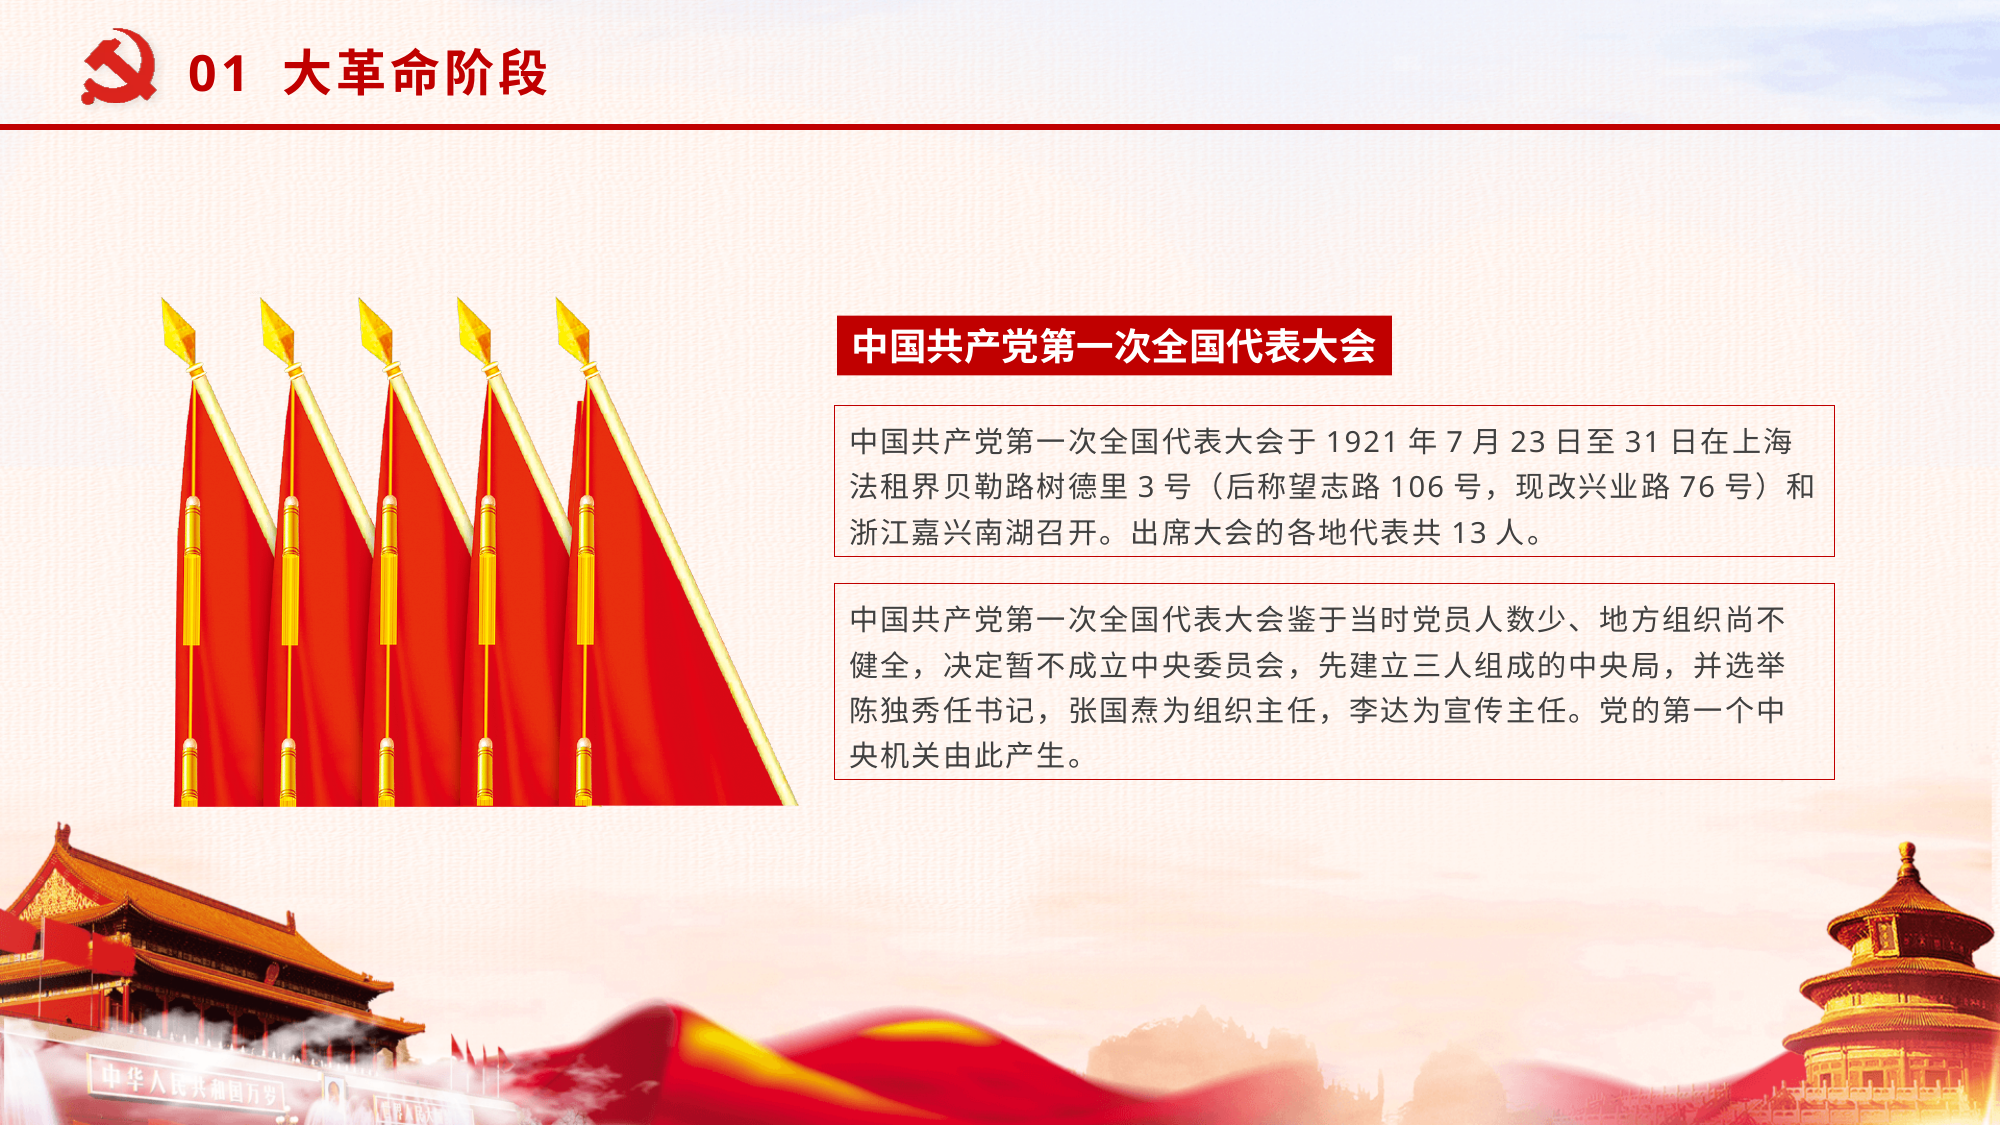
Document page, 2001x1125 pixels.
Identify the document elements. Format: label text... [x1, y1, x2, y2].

text_box 中国共产党第一次全国代表大会鉴于当时党员人数少、地方组织尚不健全，决定暂不成立中央委员会，先建立三人组成的中央局，并选举陈独秀任书记，张国焘为组织主任，李达为宣传主任。党的第一个中央机关由此产生。 [834, 583, 1835, 780]
text_box 中国共产党第一次全国代表大会于1921年7月23日至31日在上海法租界贝勒路树德里3号（后称望志路106号，现改兴业路76号）和浙江嘉兴南湖召开。出席大会的各地代表共13人。 [834, 405, 1835, 557]
text_box 中国共产党第一次全国代表大会 [837, 315, 1392, 376]
picture [0, 130, 2000, 1125]
text_box 01 大革命阶段 [178, 34, 580, 109]
picture [0, 0, 2000, 124]
